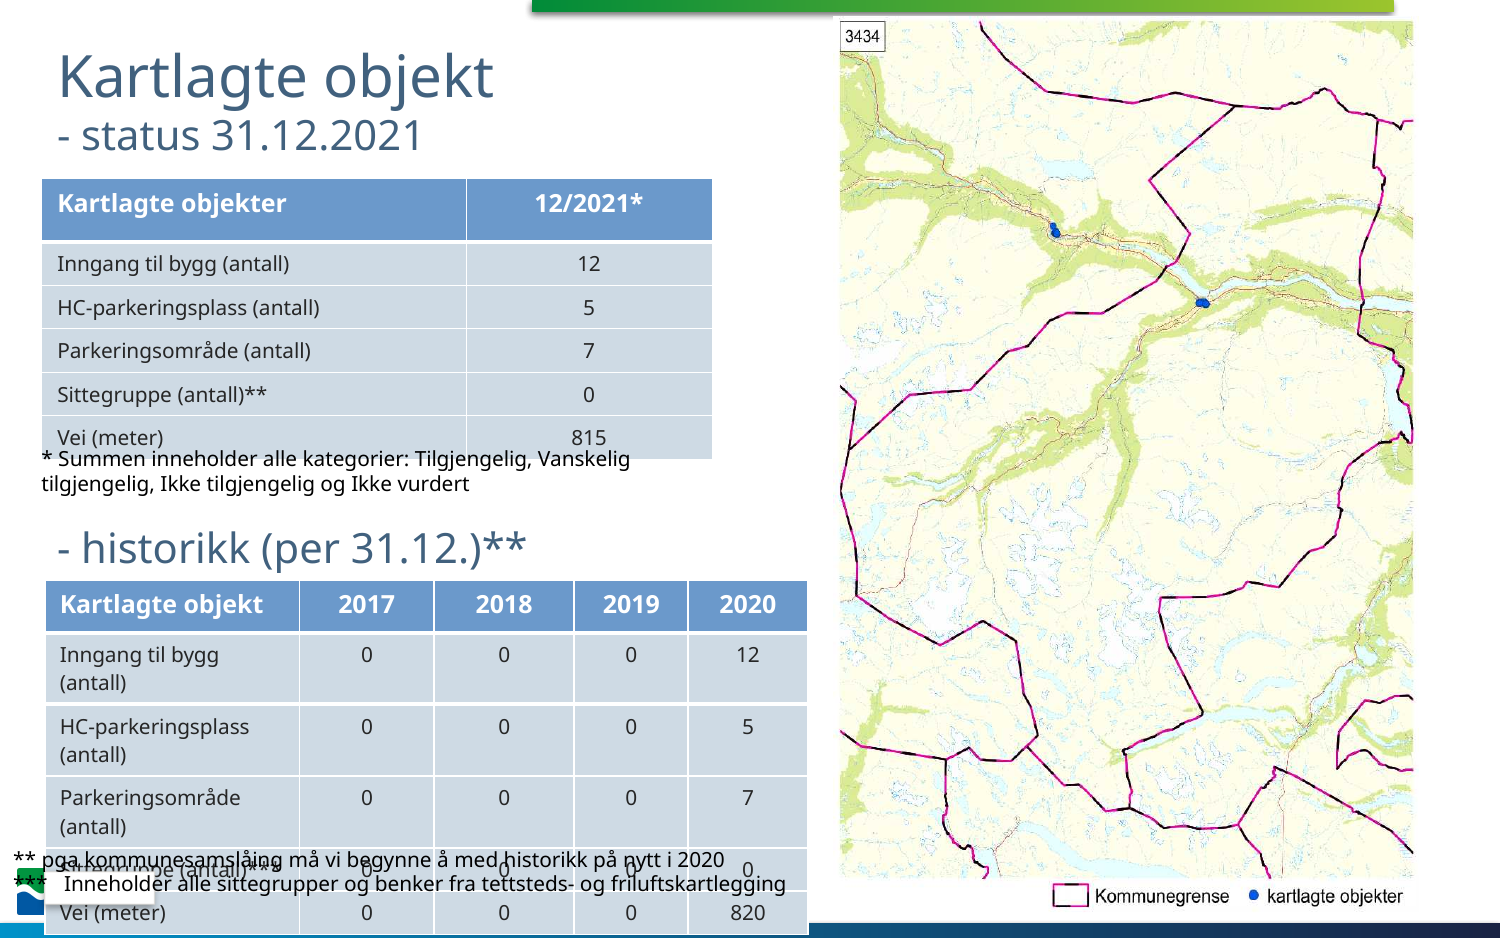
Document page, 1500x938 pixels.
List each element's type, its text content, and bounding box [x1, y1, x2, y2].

table_cell HC-parkeringsplass (antall) [46, 706, 299, 775]
table_cell Parkeringsområde (antall) [42, 329, 466, 372]
table_cell HC-parkeringsplass (antall) [42, 286, 466, 328]
table_cell Parkeringsområde (antall) [46, 777, 299, 838]
table_cell 0 [802, 849, 807, 890]
table_header 12/2021* [467, 179, 712, 240]
text_box - historikk (per 31.12.)** [42, 496, 828, 580]
table_cell Inngang til bygg (antall) [42, 244, 466, 285]
table_cell 0 [435, 706, 573, 775]
table_cell 0 [575, 706, 687, 775]
table_cell 5 [689, 706, 807, 775]
table_cell Sittegruppe (antall)** [42, 373, 466, 415]
table_cell 815 [467, 416, 712, 459]
table_header Kartlagte objekter [42, 179, 466, 240]
table_cell 0 [300, 706, 433, 775]
table_cell 5 [467, 286, 712, 328]
table_cell 0 [300, 635, 433, 702]
table_cell 820 [689, 892, 807, 934]
table_cell Vei (meter) [42, 416, 466, 438]
table_cell Inngang til bygg (antall) [46, 635, 299, 702]
table_cell 0 [300, 904, 433, 934]
table_cell Vei (meter) [46, 904, 299, 934]
table_header 2019 [575, 581, 687, 631]
table_cell 12 [689, 635, 807, 702]
table_cell 12 [467, 244, 712, 285]
text_box * Summen inneholder alle kategorier: Tilgjengelig, Vanskelig tilgjengelig, Ikke tilgjengelig og Ikke vurdert [26, 438, 711, 504]
table_cell 7 [689, 777, 807, 847]
table_cell 0 [575, 904, 687, 934]
table_cell 0 [575, 635, 687, 702]
text_box ** pga kommunesamslåing må vi begynne å med historikk på nytt i 2020 *** Inneholder alle sittegrupper og benker fra tettsteds- og friluftskartlegging [0, 838, 802, 904]
table_header Kartlagte objekt [46, 581, 299, 631]
table_header 2018 [435, 581, 573, 631]
table_header 2020 [689, 581, 807, 631]
table_cell 0 [435, 777, 573, 838]
table_cell 0 [467, 373, 712, 415]
table_cell 0 [435, 635, 573, 702]
picture [833, 16, 1419, 913]
table_header 2017 [300, 581, 433, 631]
table_cell 7 [467, 329, 712, 372]
text_box Kartlagte objekt - status 31.12.2021 [42, 24, 828, 167]
table_cell 0 [435, 904, 573, 934]
table_cell 0 [575, 777, 687, 838]
table_cell 0 [300, 777, 433, 838]
